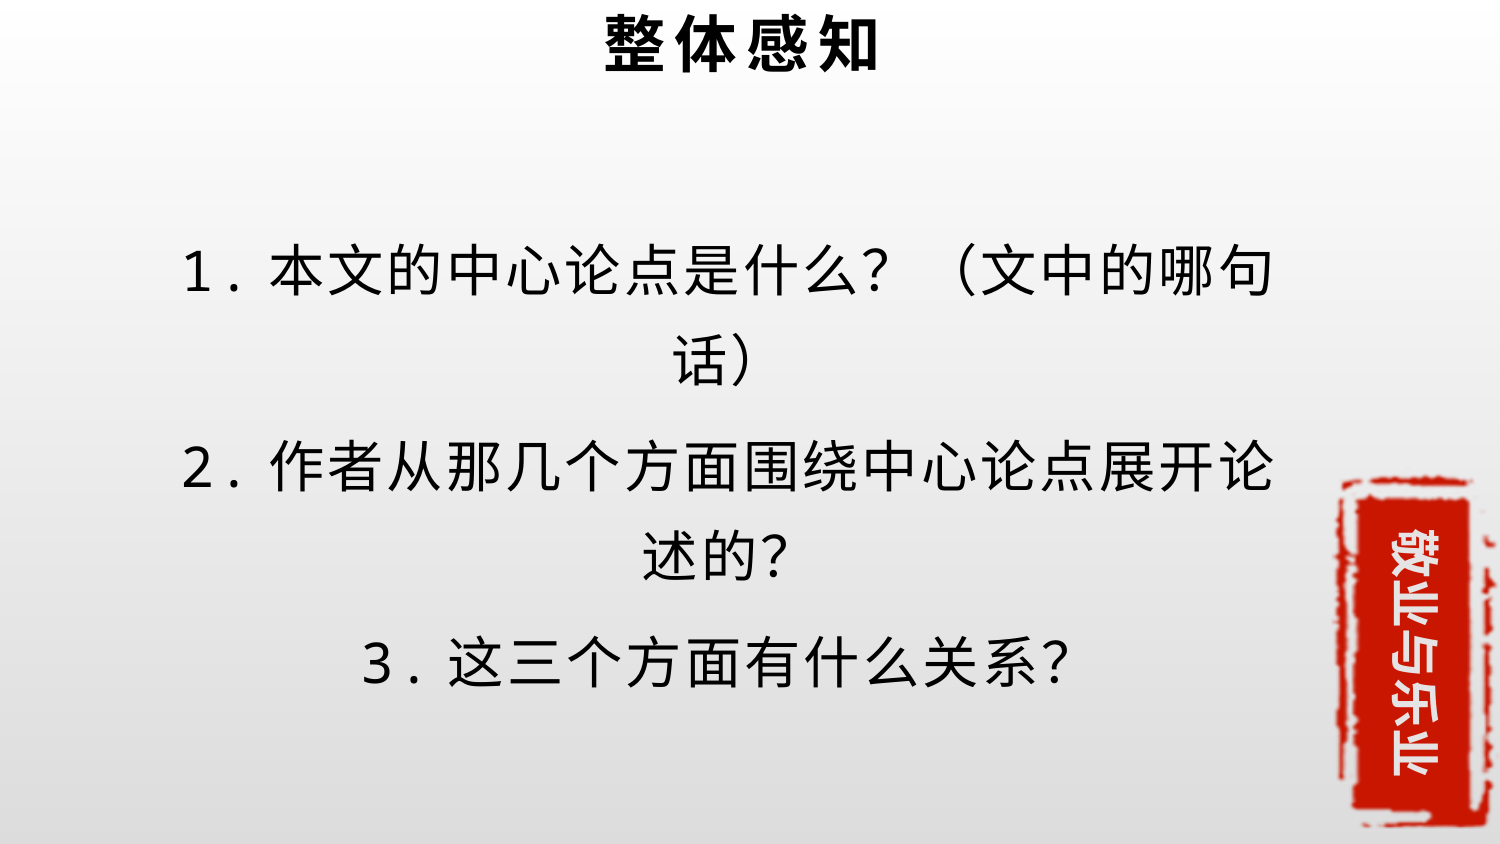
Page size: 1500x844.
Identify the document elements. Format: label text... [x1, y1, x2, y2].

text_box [1327, 463, 1500, 844]
list 1.本文的中心论点是什么？（文中的哪句话） 2.作者从那几个方面围绕中心论点展开论述的？ 3.这三个方面有什么关系？ [147, 208, 1308, 721]
title 整体感知 [0, 0, 1482, 102]
